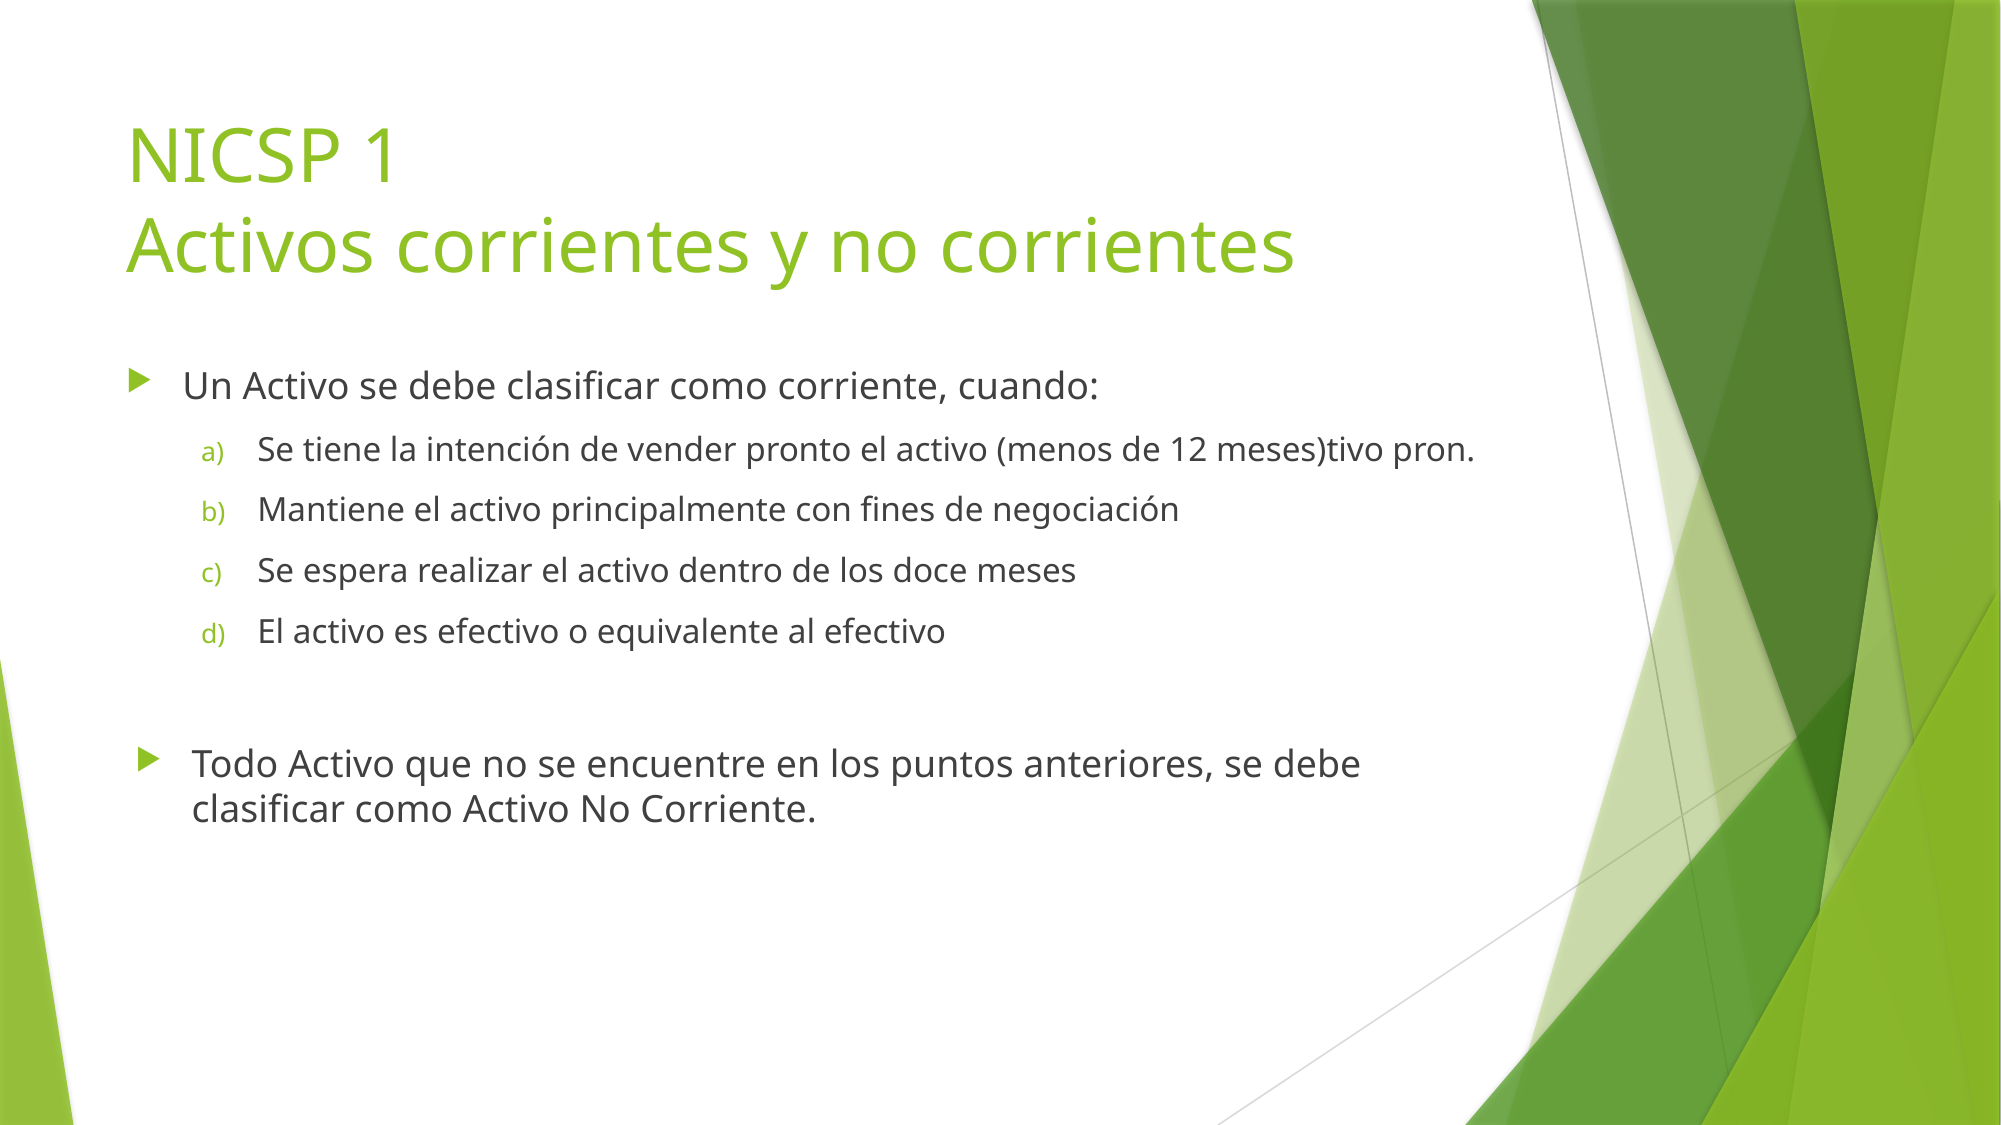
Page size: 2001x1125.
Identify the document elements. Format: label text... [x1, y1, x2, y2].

title NICSP 1 Activos corrientes y no corrientes [111, 99, 1522, 317]
list Un Activo se debe clasificar como corriente, cuando: Se tiene la intención de vender pronto el activo (menos de 12 meses)tivo pron. Mantiene el activo principalmente con fines de negociación Se espera realizar el activo dentro de los doce meses El activo es efectivo o equivalente al efectivo Todo Activo que no se encuentre en los puntos anteriores, se debe clasificar como Activo No Corriente. [111, 354, 1522, 992]
